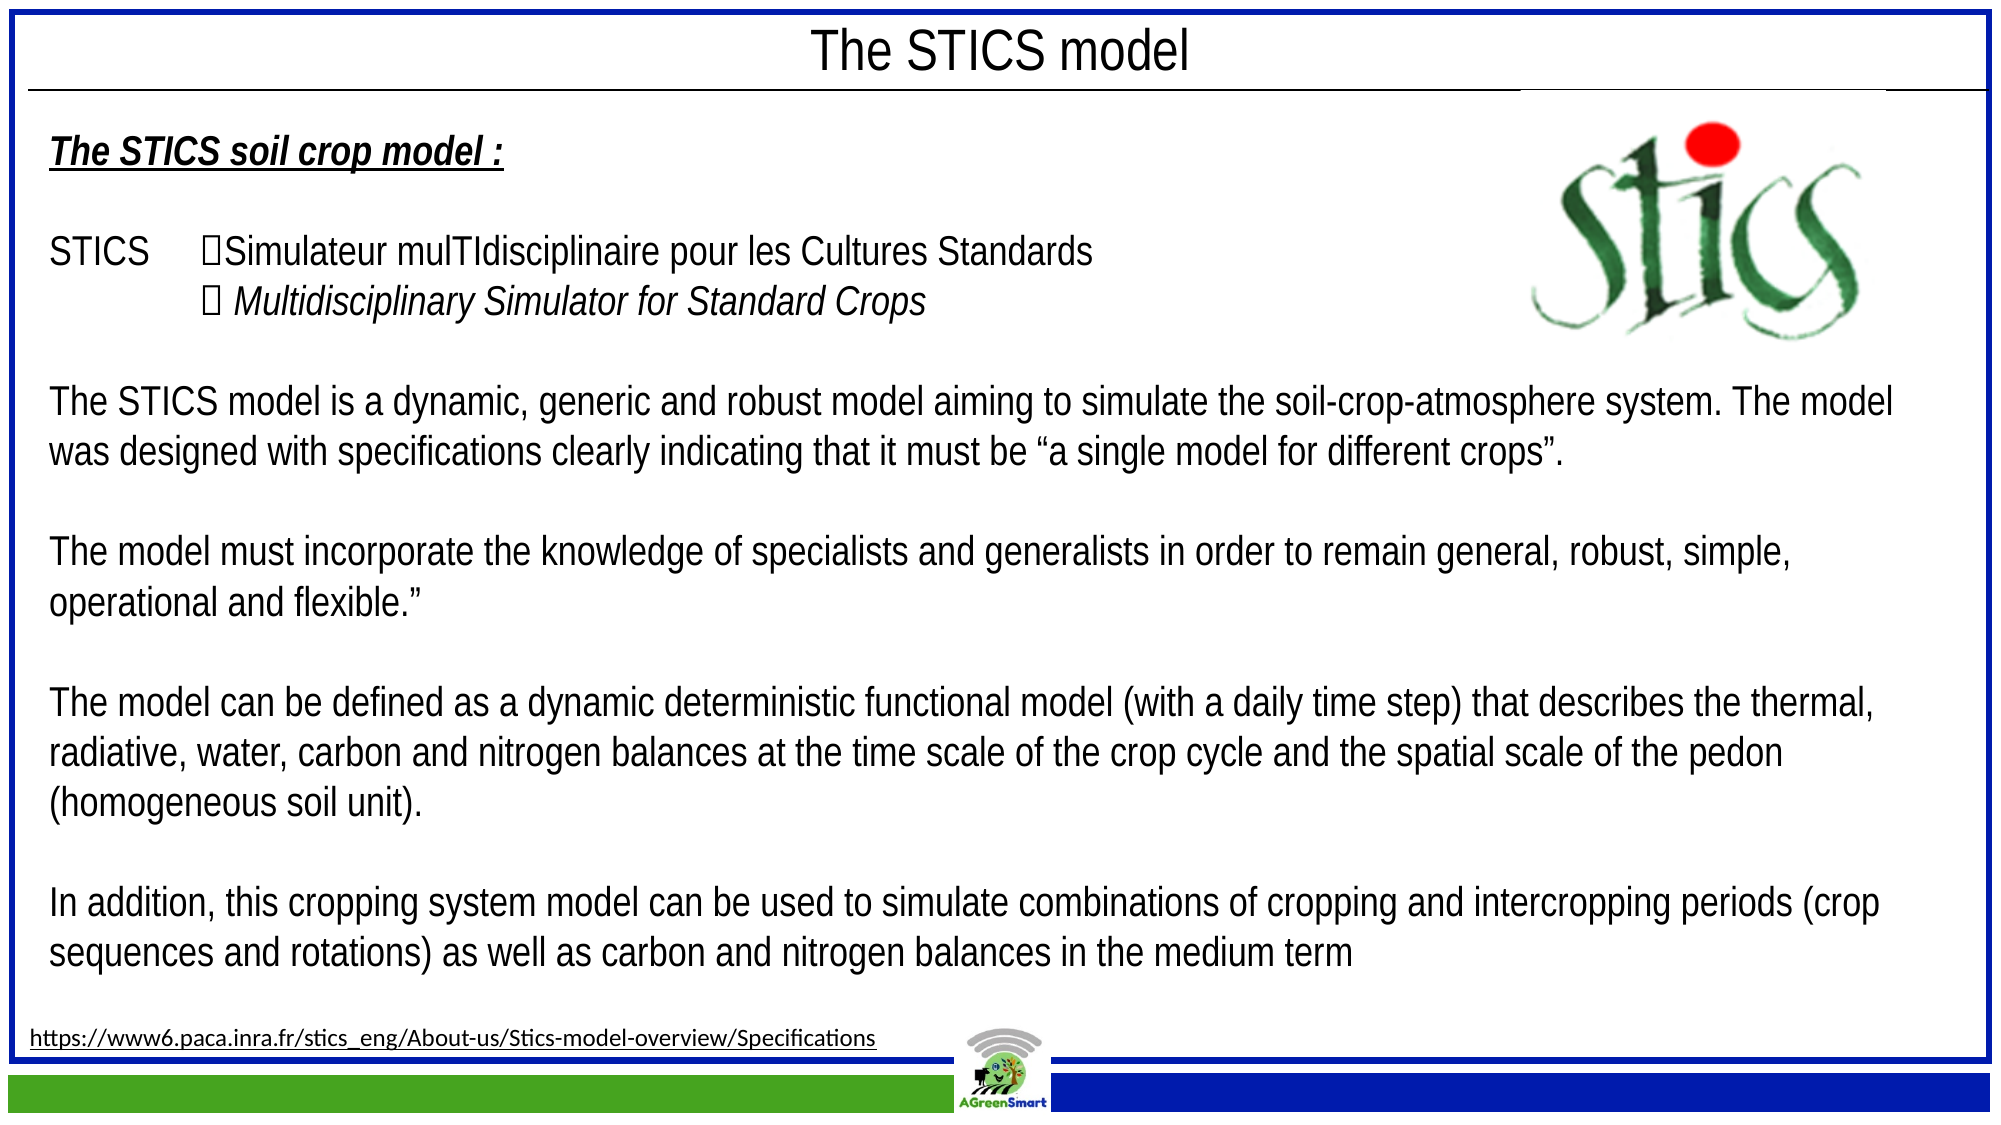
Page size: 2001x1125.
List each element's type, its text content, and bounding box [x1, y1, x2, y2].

text_box The STICS soil crop model : STICS Simulateur mulTIdisciplinaire pour les Cultures Standards  Multidisciplinary Simulator for Standard Crops The STICS model is a dynamic, generic and robust model aiming to simulate the soil-crop-atmosphere system. The model was designed with specifications clearly indicating that it must be “a single model for different crops”. The model must incorporate the knowledge of specialists and generalists in order to remain general, robust, simple, operational and flexible.” The model can be defined as a dynamic deterministic functional model (with a daily time step) that describes the thermal, radiative, water, carbon and nitrogen balances at the time scale of the crop cycle and the spatial scale of the pedon (homogeneous soil unit). In addition, this cropping system model can be used to simulate combinations of cropping and intercropping periods (crop sequences and rotations) as well as carbon and nitrogen balances in the medium term [34, 116, 1947, 982]
text_box The STICS model [0, 5, 2000, 90]
picture [1520, 90, 1886, 352]
text_box https://www6.paca.inra.fr/stics_eng/About-us/Stics-model-overview/Specifications [14, 1014, 1498, 1060]
picture [954, 1060, 1051, 1116]
